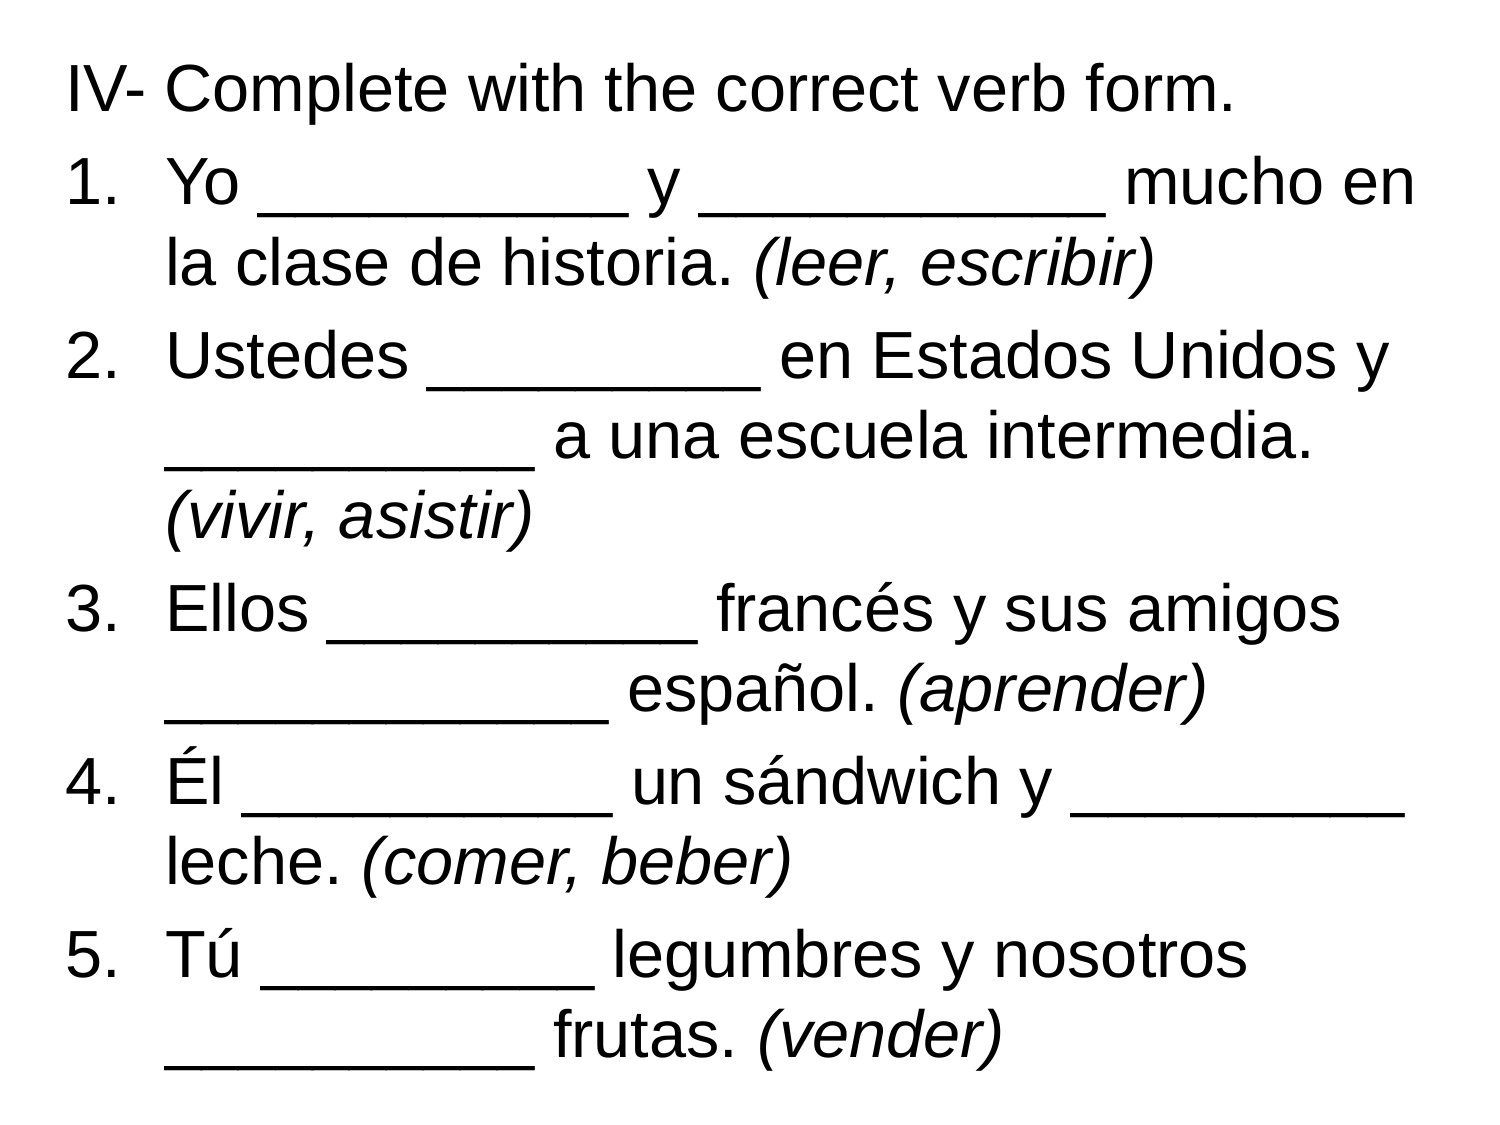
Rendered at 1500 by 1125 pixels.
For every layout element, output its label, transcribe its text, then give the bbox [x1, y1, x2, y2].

list IV- Complete with the correct verb form. Yo __________ y ___________ mucho en la clase de historia. (leer, escribir) Ustedes _________ en Estados Unidos y __________ a una escuela intermedia. (vivir, asistir) Ellos __________ francés y sus amigos ____________ español. (aprender) Él __________ un sándwich y _________ leche. (comer, beber) Tú _________ legumbres y nosotros __________ frutas. (vender) [50, 37, 1450, 1100]
